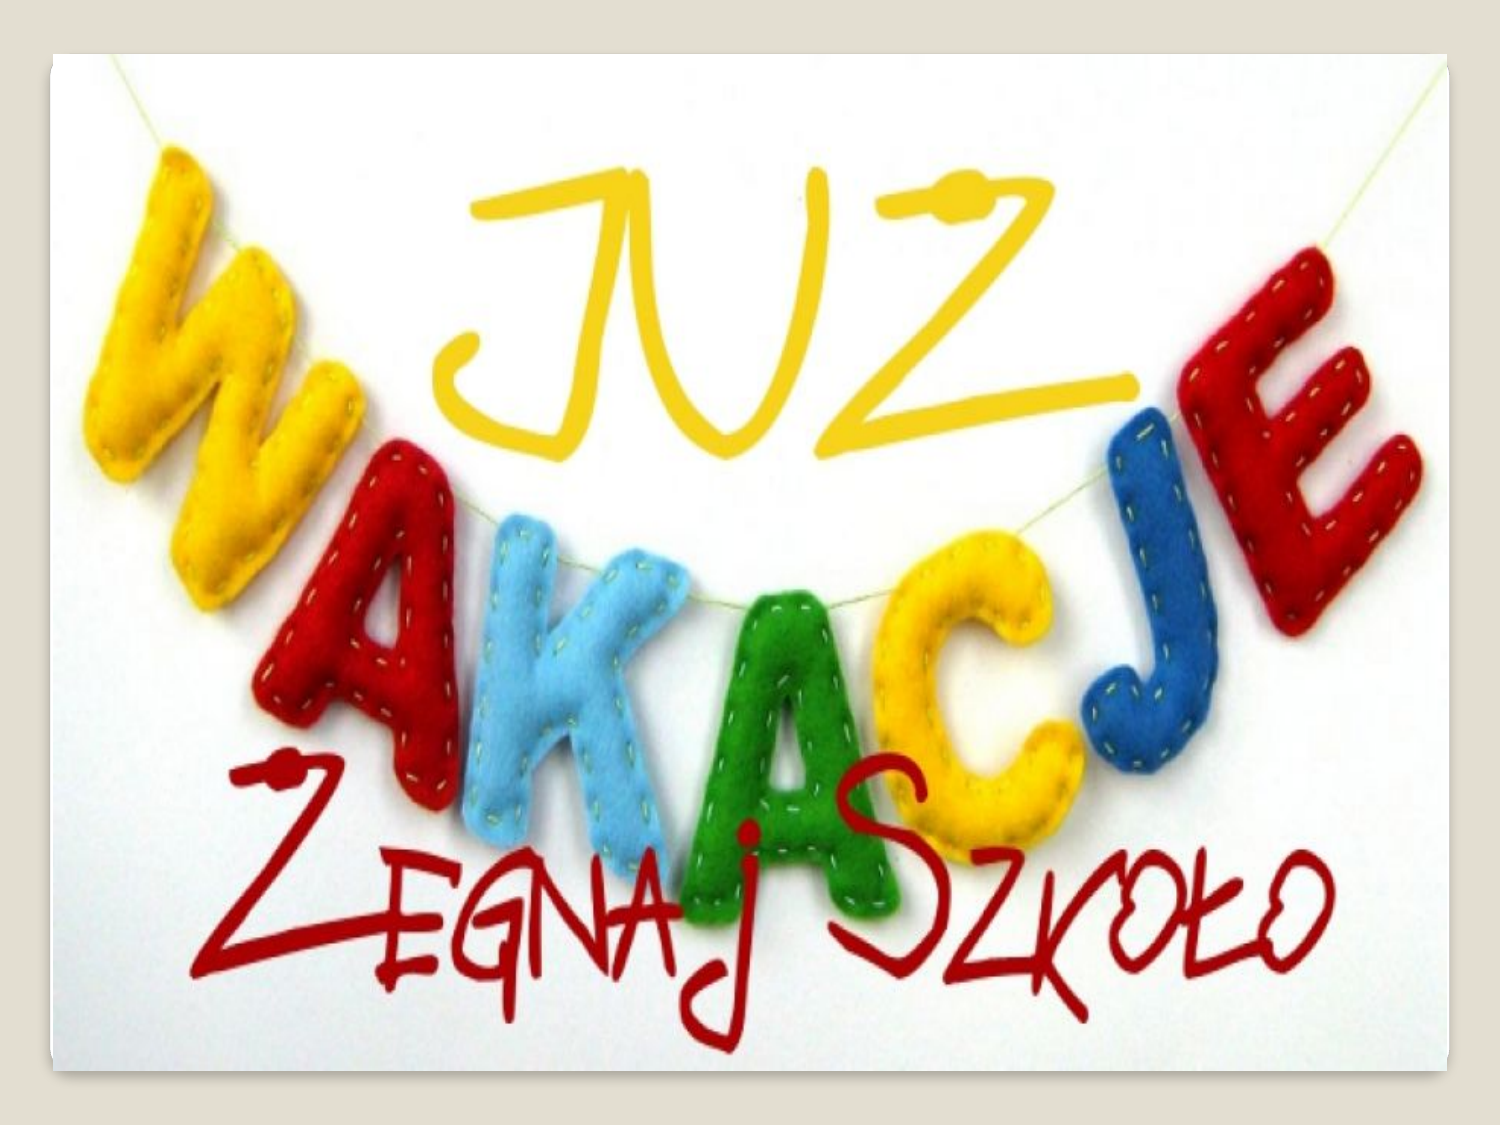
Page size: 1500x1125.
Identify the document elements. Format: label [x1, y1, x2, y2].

picture [52, 54, 1448, 1071]
